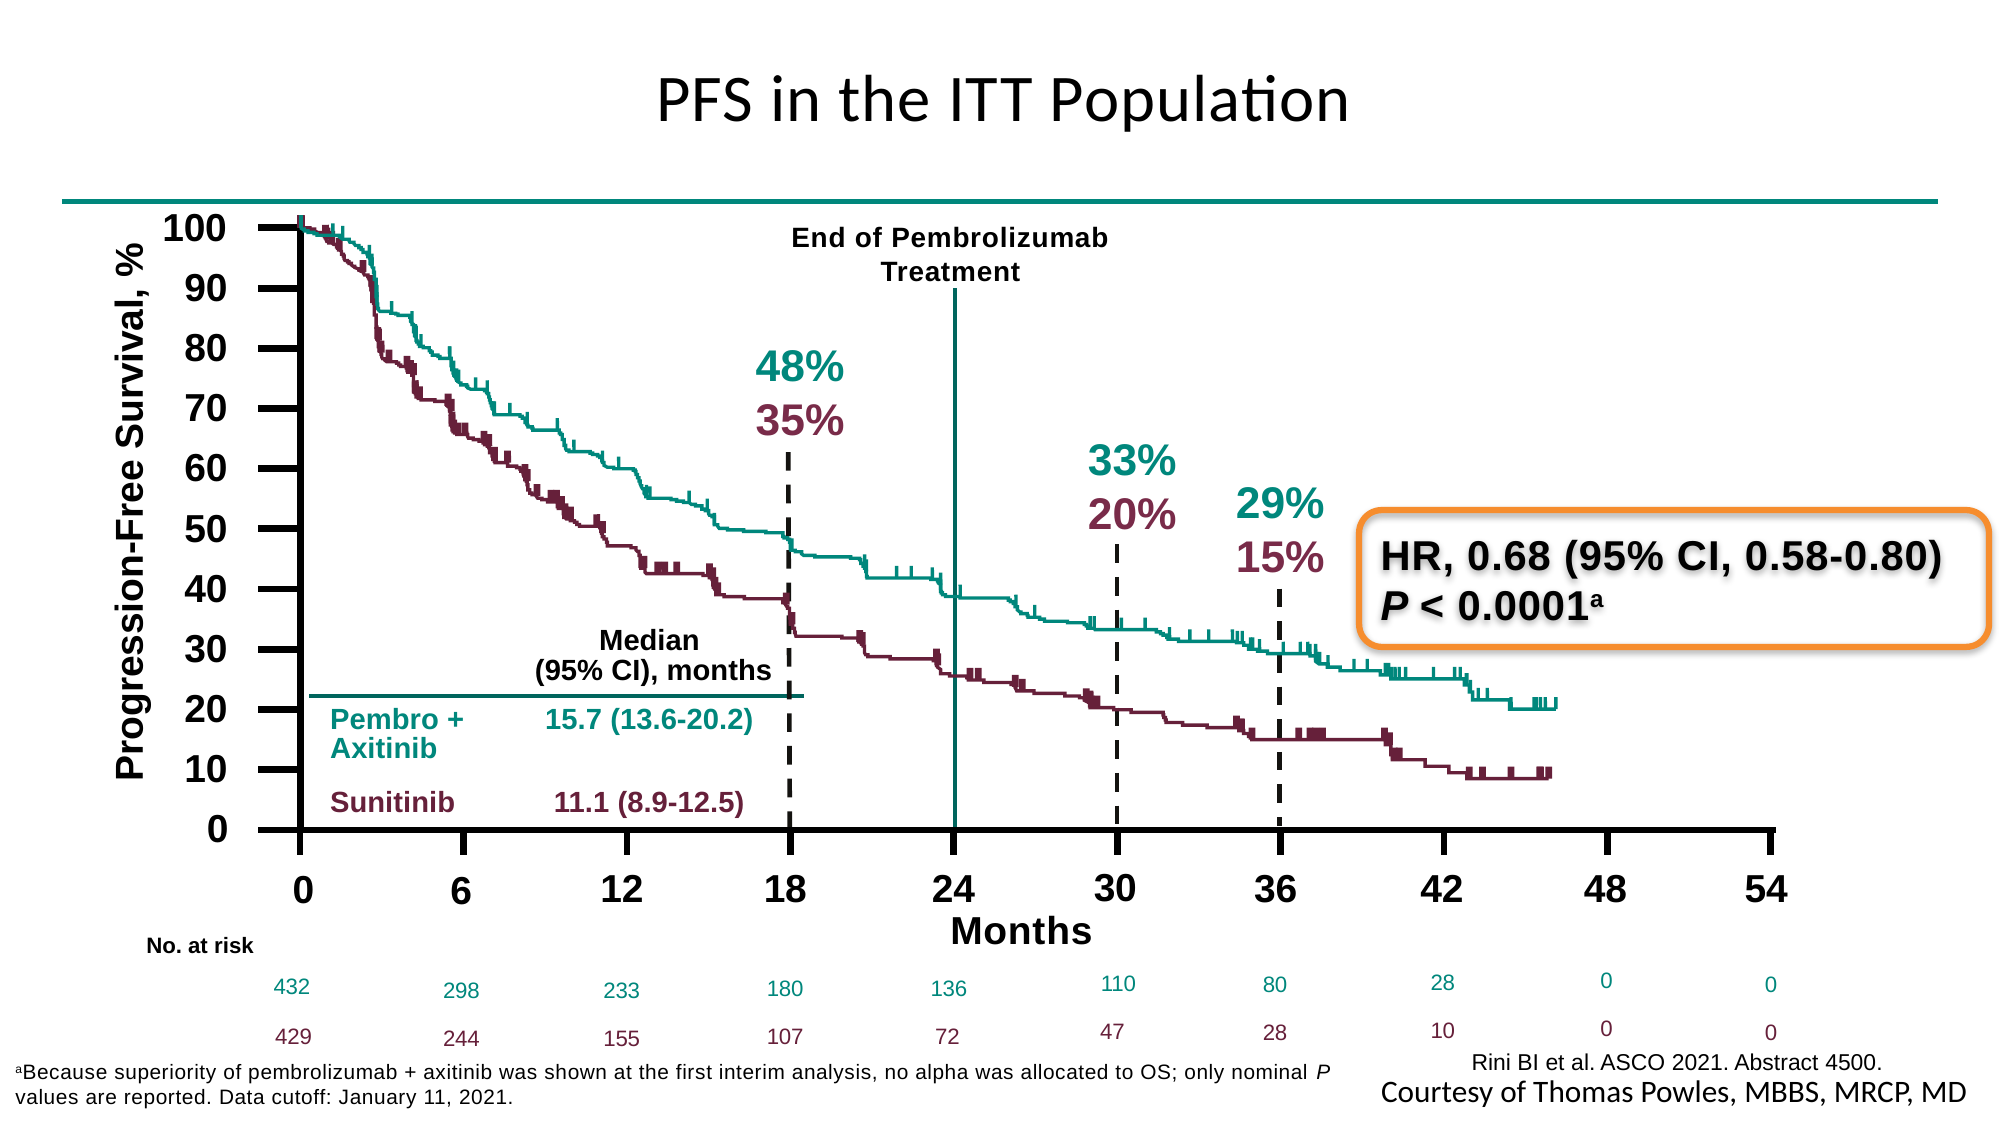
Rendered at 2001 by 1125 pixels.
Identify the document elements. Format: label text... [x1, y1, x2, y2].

text_box PFS in the ITT Population [103, 5, 1905, 195]
text_box Rini BI et al. ASCO 2021. Abstract 4500. [1456, 1042, 2000, 1084]
text_box No. at risk [146, 931, 255, 958]
text_box HR, 0.68 (95% CI, 0.58-0.80) P < 0.0001a [1796, 509, 1990, 648]
text_box Months [775, 924, 1268, 953]
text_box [66, 144, 1789, 913]
text_box Courtesy of Thomas Powles, MBBS, MRCP, MD [979, 1064, 1983, 1117]
list aBecause superiority of pembrolizumab + axitinib was shown at the first interim analysis, no alpha was allocated to OS; only nominal P values are reported. Data cutoff: January 11, 2021. [7, 1053, 1397, 1117]
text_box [273, 966, 1778, 1052]
